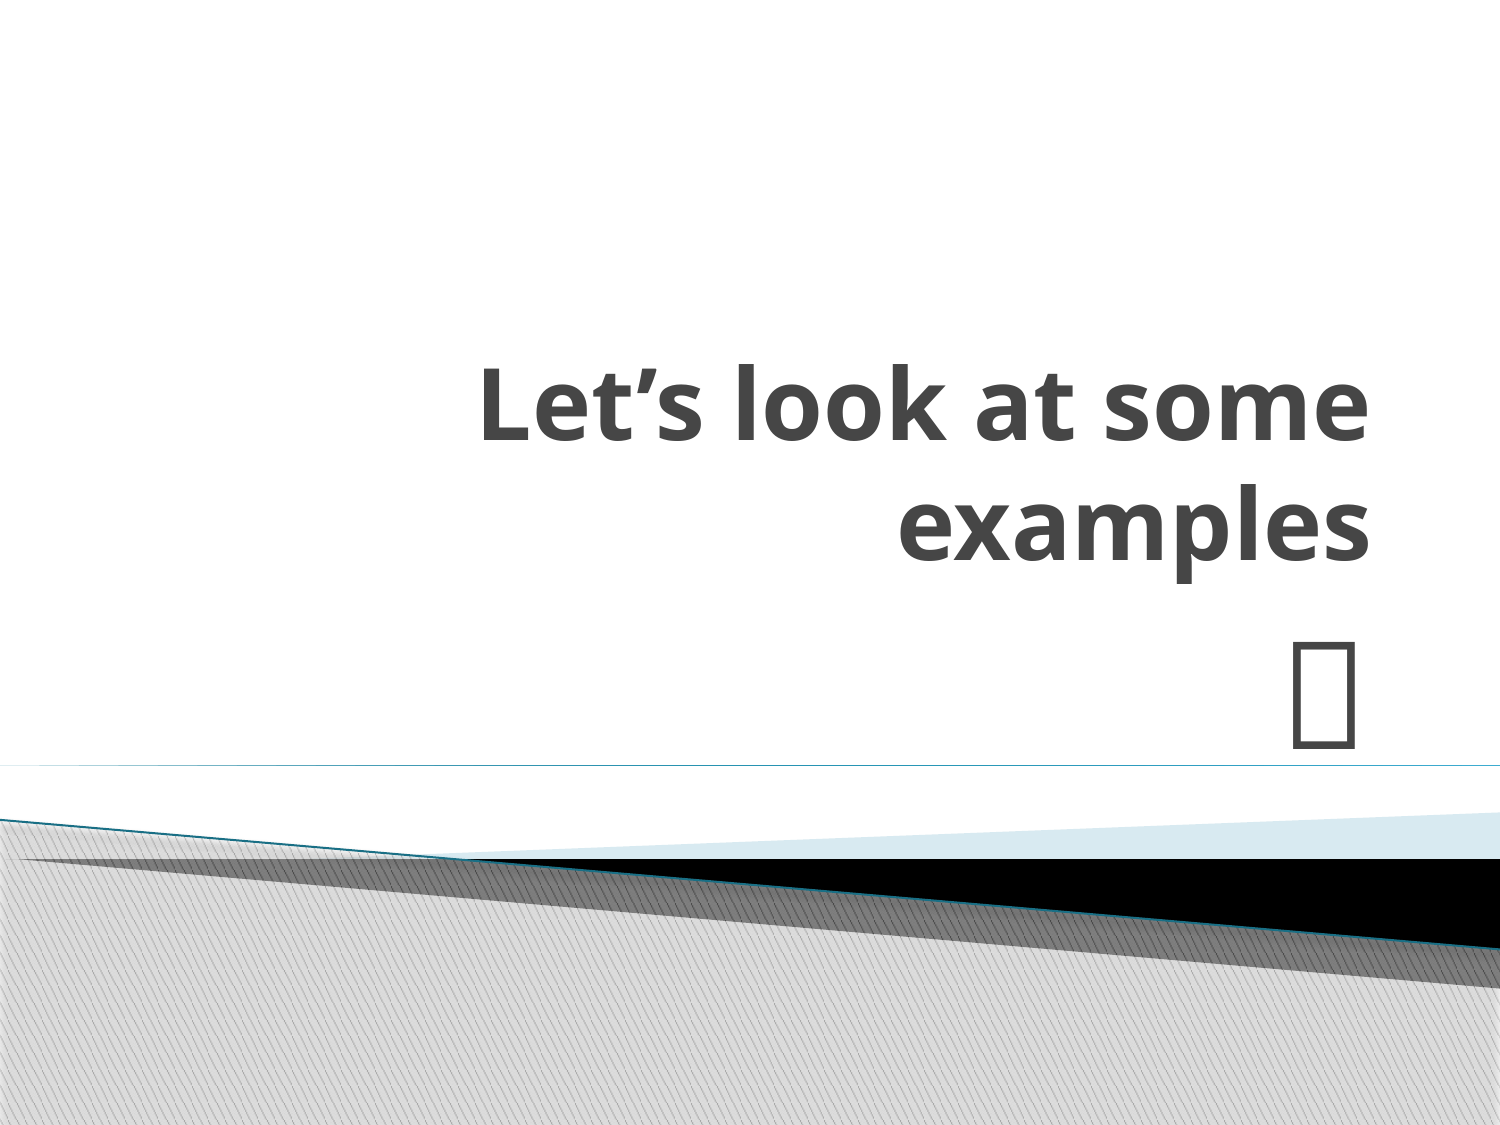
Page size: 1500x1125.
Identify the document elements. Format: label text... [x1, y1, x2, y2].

picture [5, 859, 1500, 989]
subtitle  [112, 592, 1388, 790]
title Let’s look at some examples [112, 287, 1388, 588]
